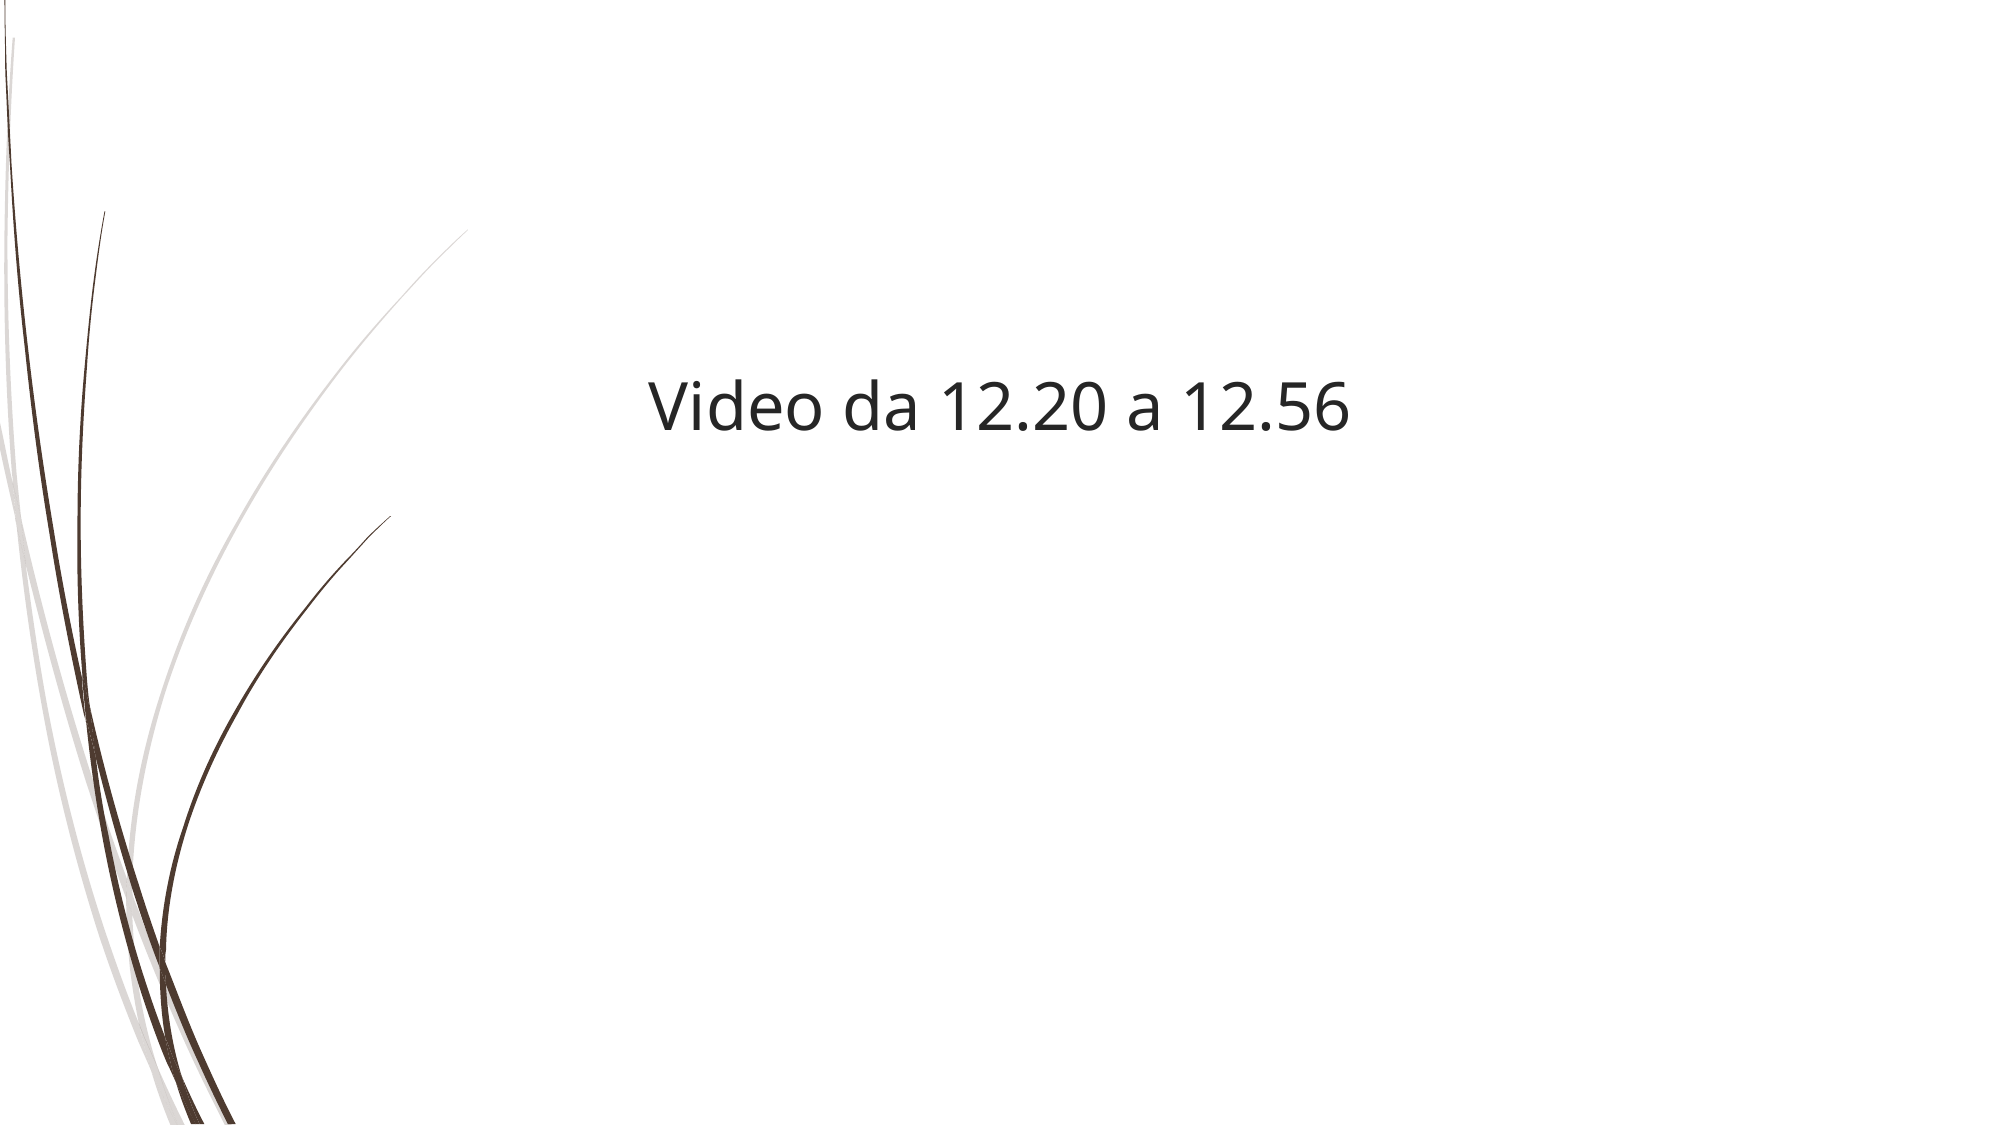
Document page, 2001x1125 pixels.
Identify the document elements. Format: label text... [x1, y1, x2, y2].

title Video da 12.20 a 12.56 [213, 161, 1788, 646]
